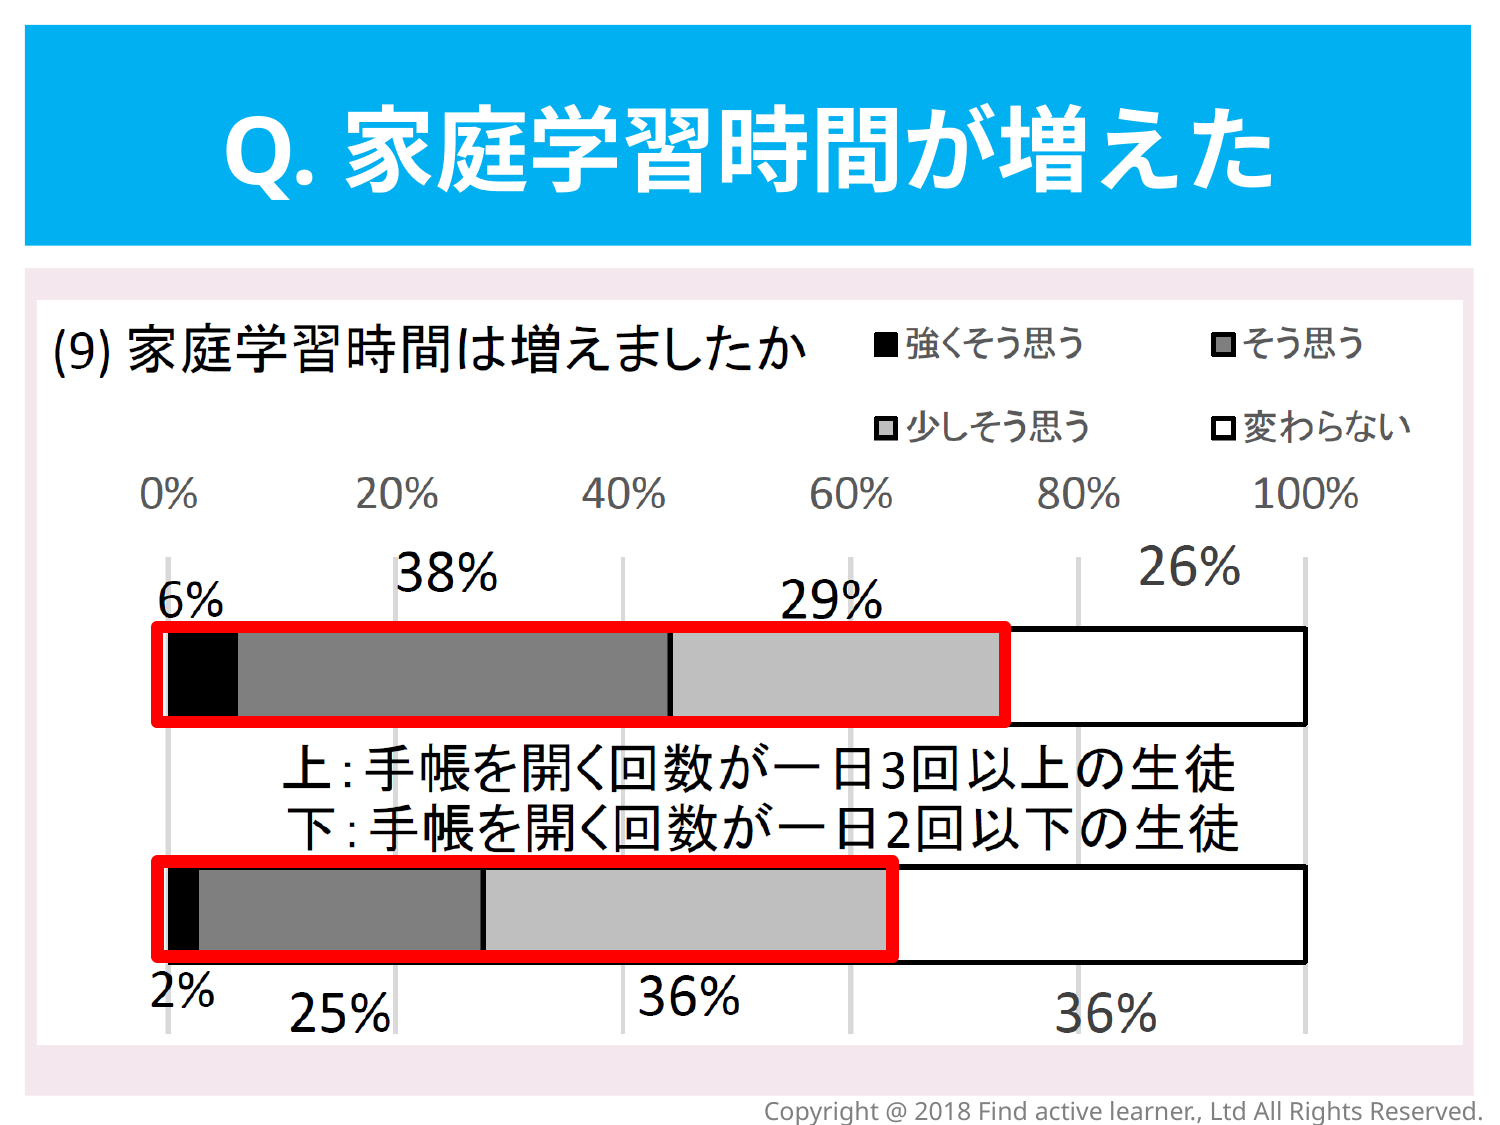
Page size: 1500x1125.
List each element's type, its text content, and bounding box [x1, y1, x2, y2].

text_box Copyright @ 2018 Find active learner., Ltd All Rights Reserved. [708, 1095, 1500, 1125]
text_box Q.家庭学習時間が増えた [0, 24, 1500, 270]
picture [36, 299, 1464, 1045]
